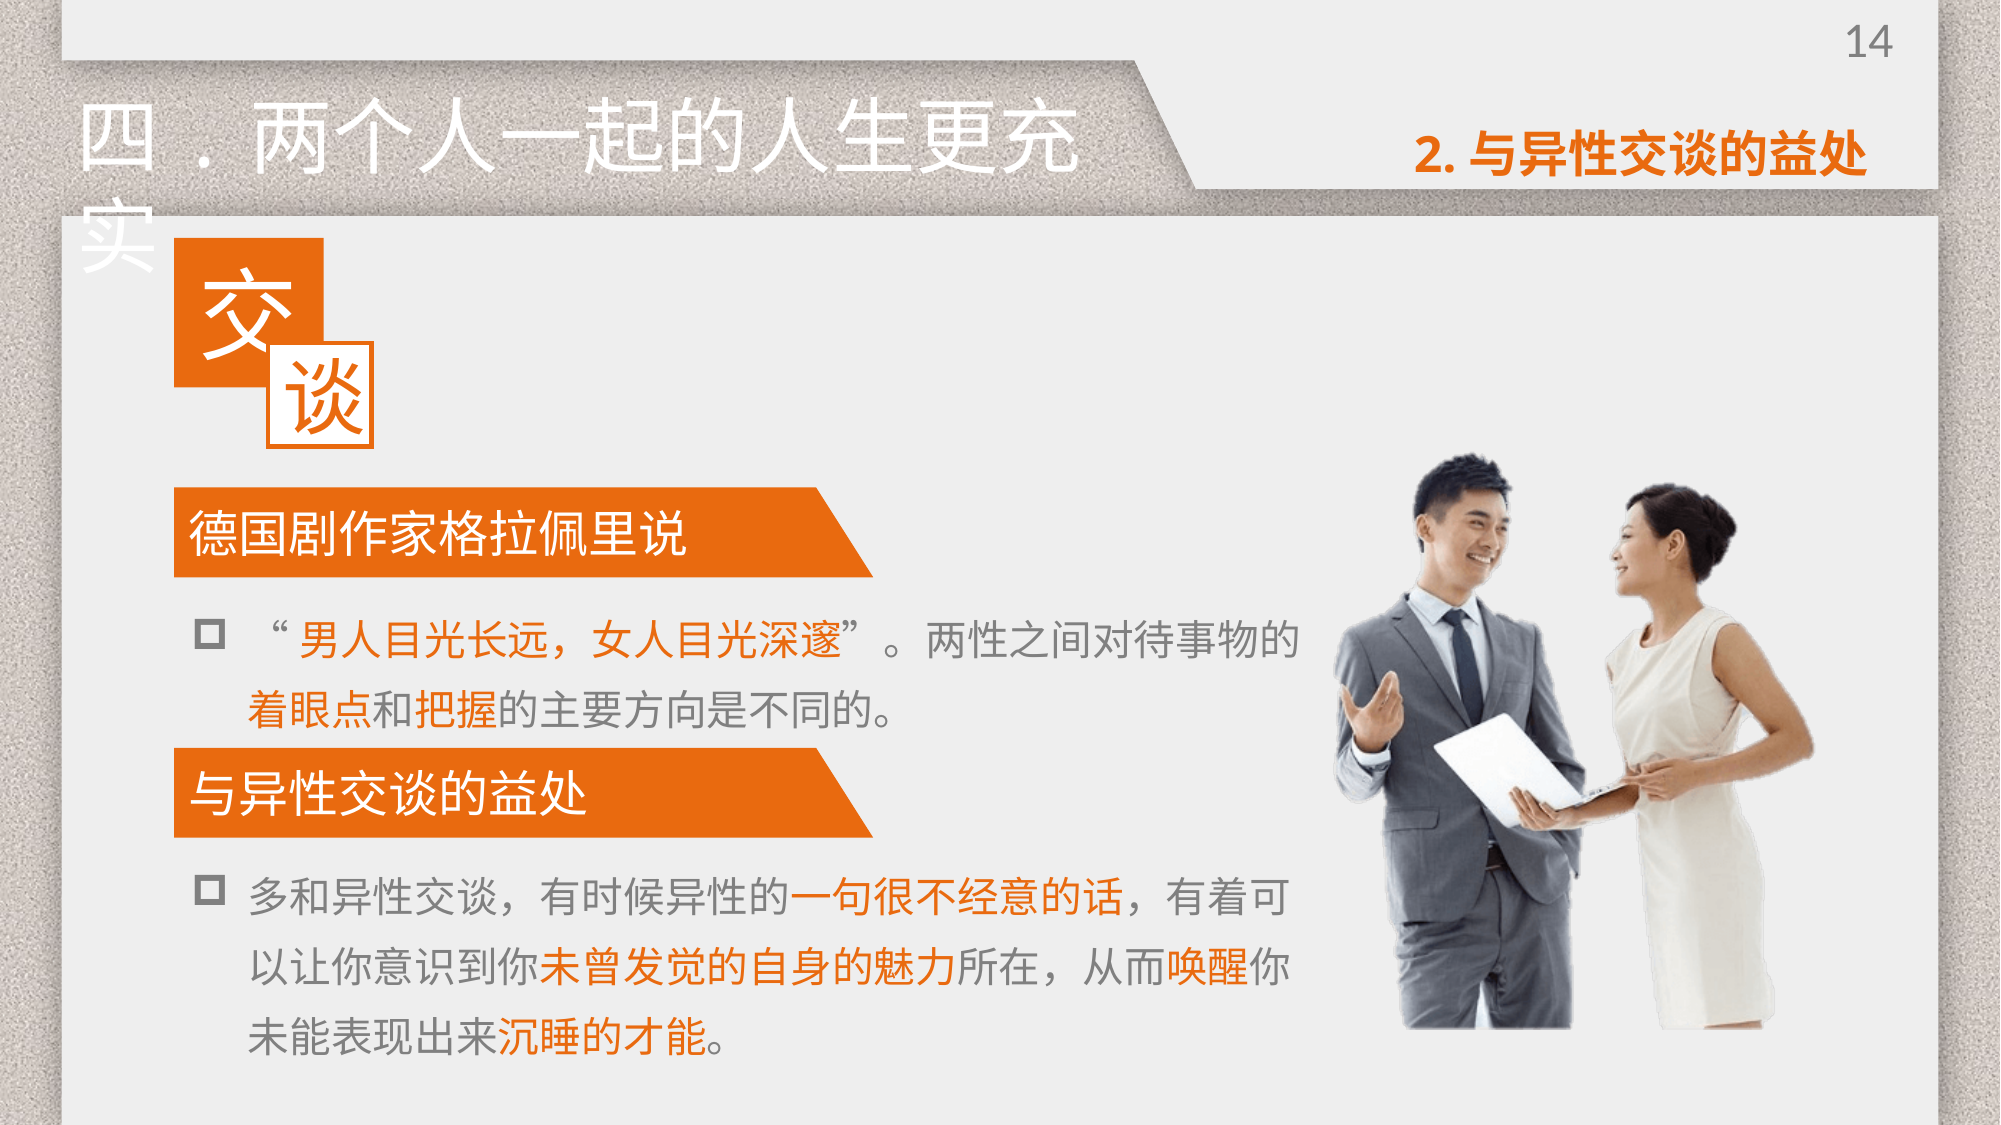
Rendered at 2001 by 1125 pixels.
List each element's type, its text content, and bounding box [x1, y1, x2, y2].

text_box [60, 0, 1940, 191]
text_box 多和异性交谈，有时候异性的一句很不经意的话，有着可以让你意识到你未曾发觉的自身的魅力所在，从而唤醒你未能表现出来沉睡的才能。 [176, 843, 1317, 1069]
text_box 德国剧作家格拉佩里说 [173, 486, 876, 579]
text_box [174, 237, 372, 447]
picture [1102, 308, 2000, 1030]
text_box “男人目光长远，女人目光深邃”。两性之间对待事物的着眼点和把握的主要方向是不同的。 [176, 586, 1102, 742]
text_box 2.与异性交谈的益处 [1195, 115, 1884, 191]
text_box [61, 215, 1939, 1125]
text_box 与异性交谈的益处 [173, 746, 876, 839]
text_box 14 [1797, 0, 1939, 75]
text_box 四.两个人一起的人生更充实 [61, 76, 1134, 292]
